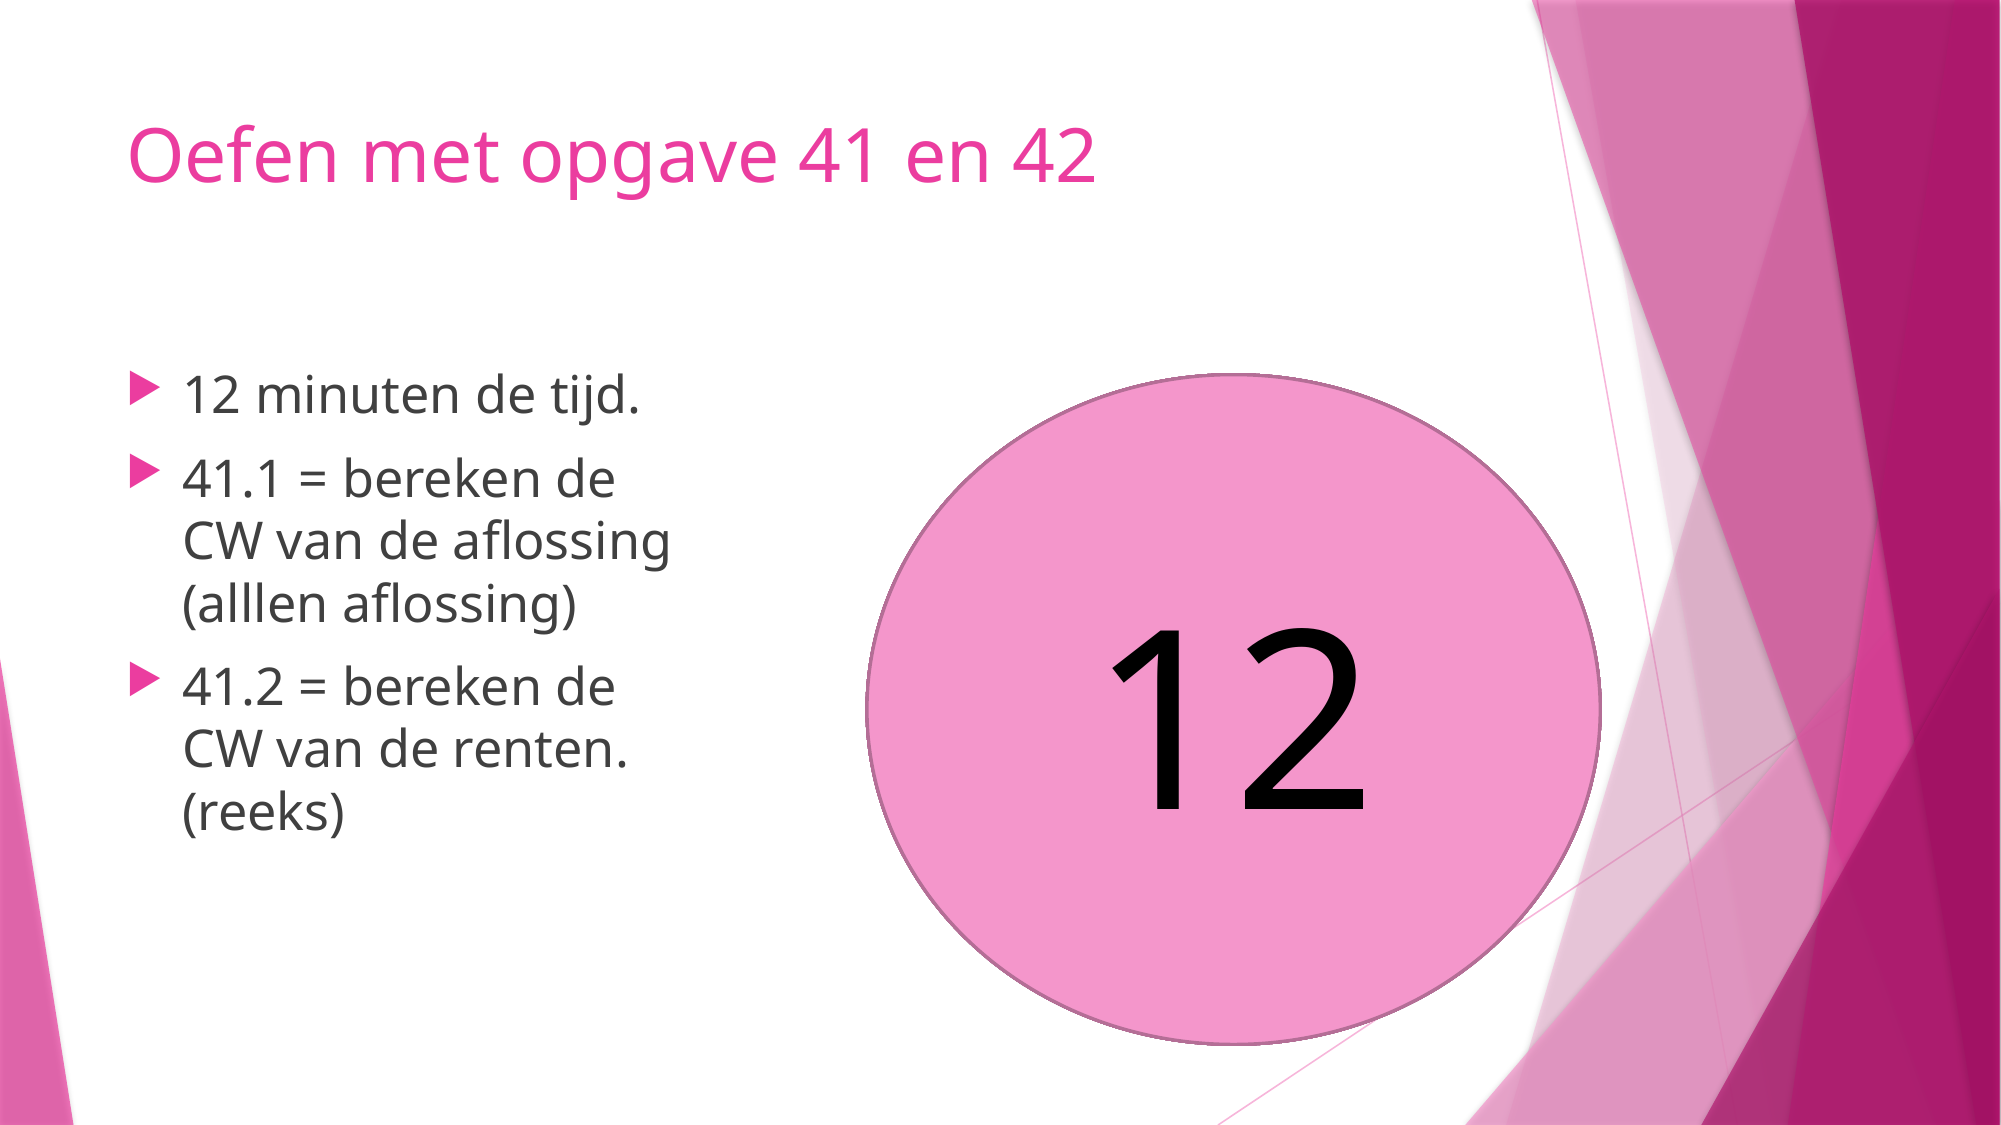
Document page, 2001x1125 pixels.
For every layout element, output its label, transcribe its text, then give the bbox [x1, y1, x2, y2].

text_box 12 [865, 373, 1602, 1046]
title Oefen met opgave 41 en 42 [111, 99, 1522, 317]
list 12 minuten de tijd. 41.1 = bereken de CW van de aflossing (alllen aflossing) 41.2 = bereken de CW van de renten. (reeks) [111, 354, 689, 960]
